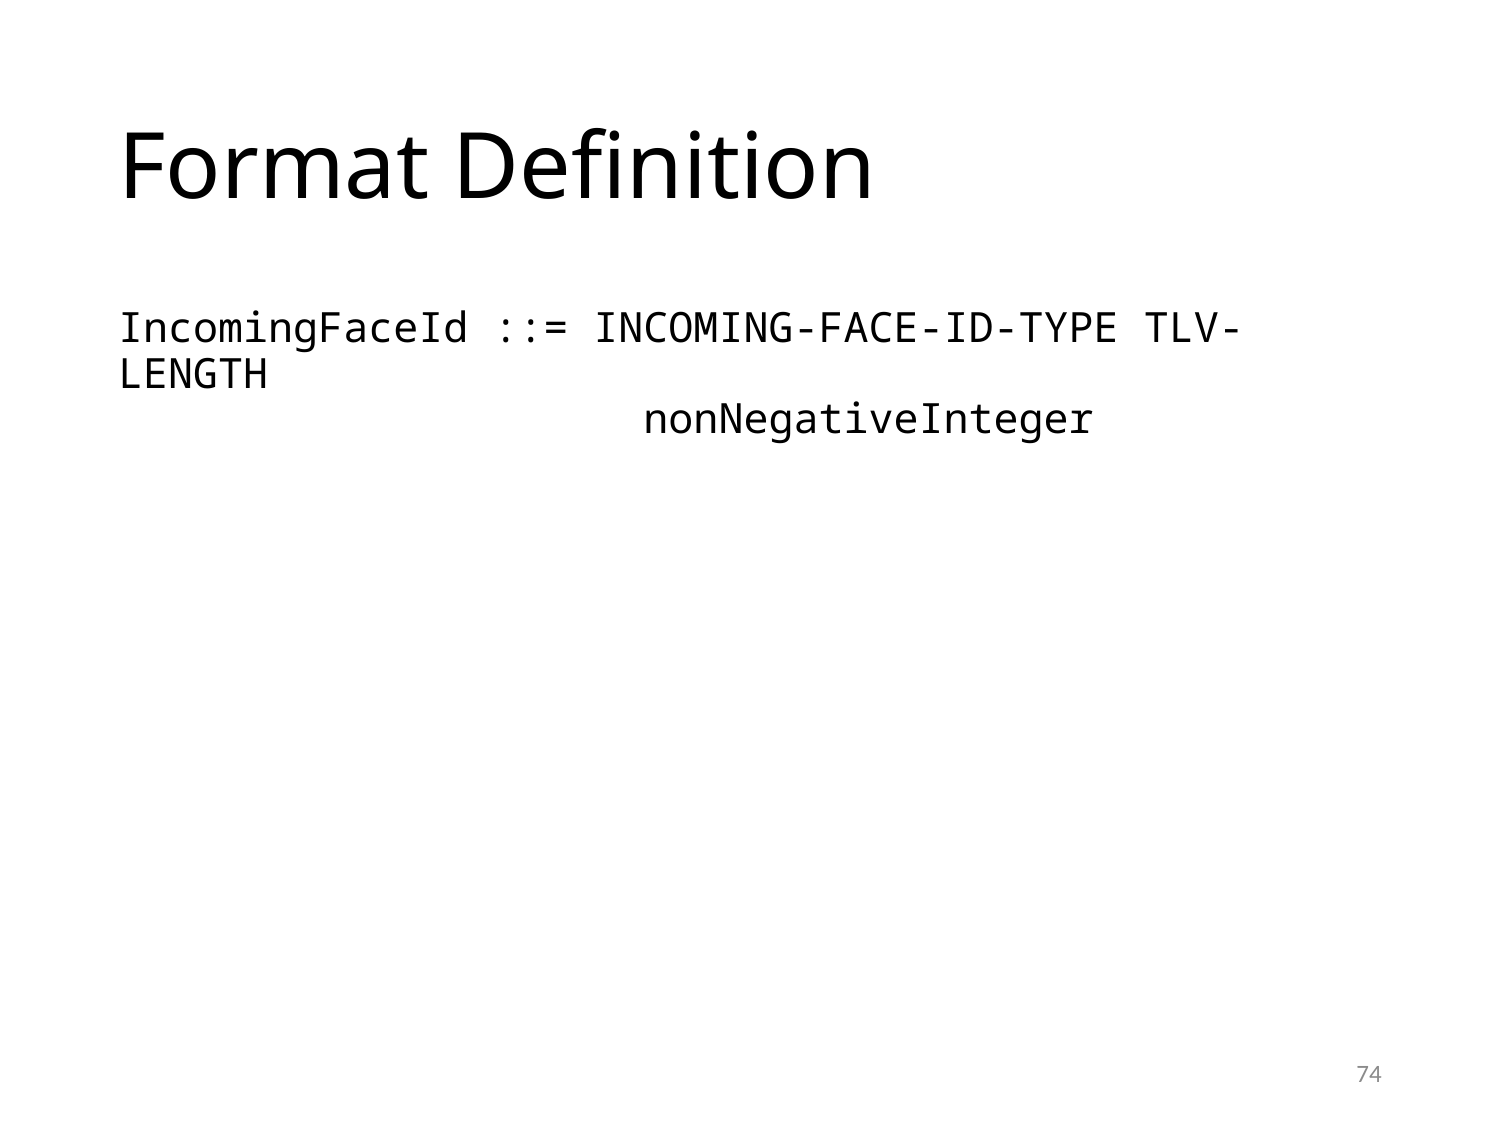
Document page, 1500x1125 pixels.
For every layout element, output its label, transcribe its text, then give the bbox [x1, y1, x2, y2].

title Format Definition [103, 59, 1397, 278]
list IncomingFaceId ::= INCOMING-FACE-ID-TYPE TLV-LENGTH nonNegativeInteger [103, 299, 1397, 1014]
slide_number 74 [1059, 1042, 1397, 1103]
